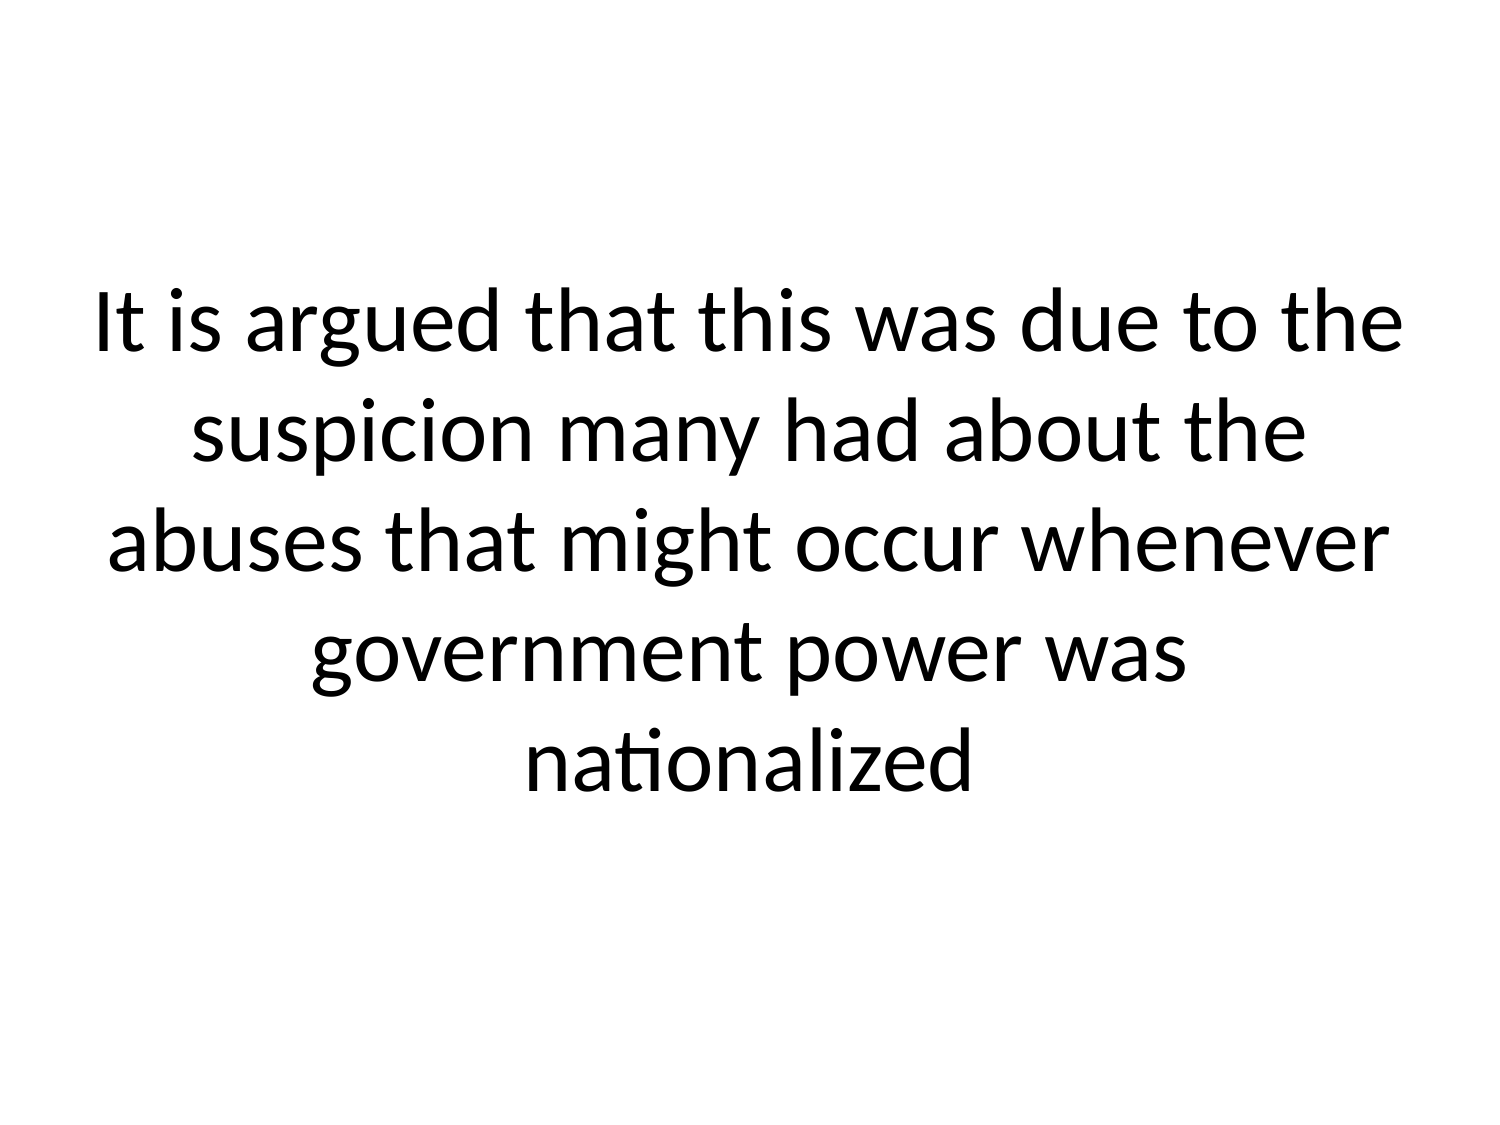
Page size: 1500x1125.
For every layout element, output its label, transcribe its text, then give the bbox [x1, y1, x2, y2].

title It is argued that this was due to the suspicion many had about the abuses that might occur whenever government power was nationalized [74, 44, 1426, 1026]
